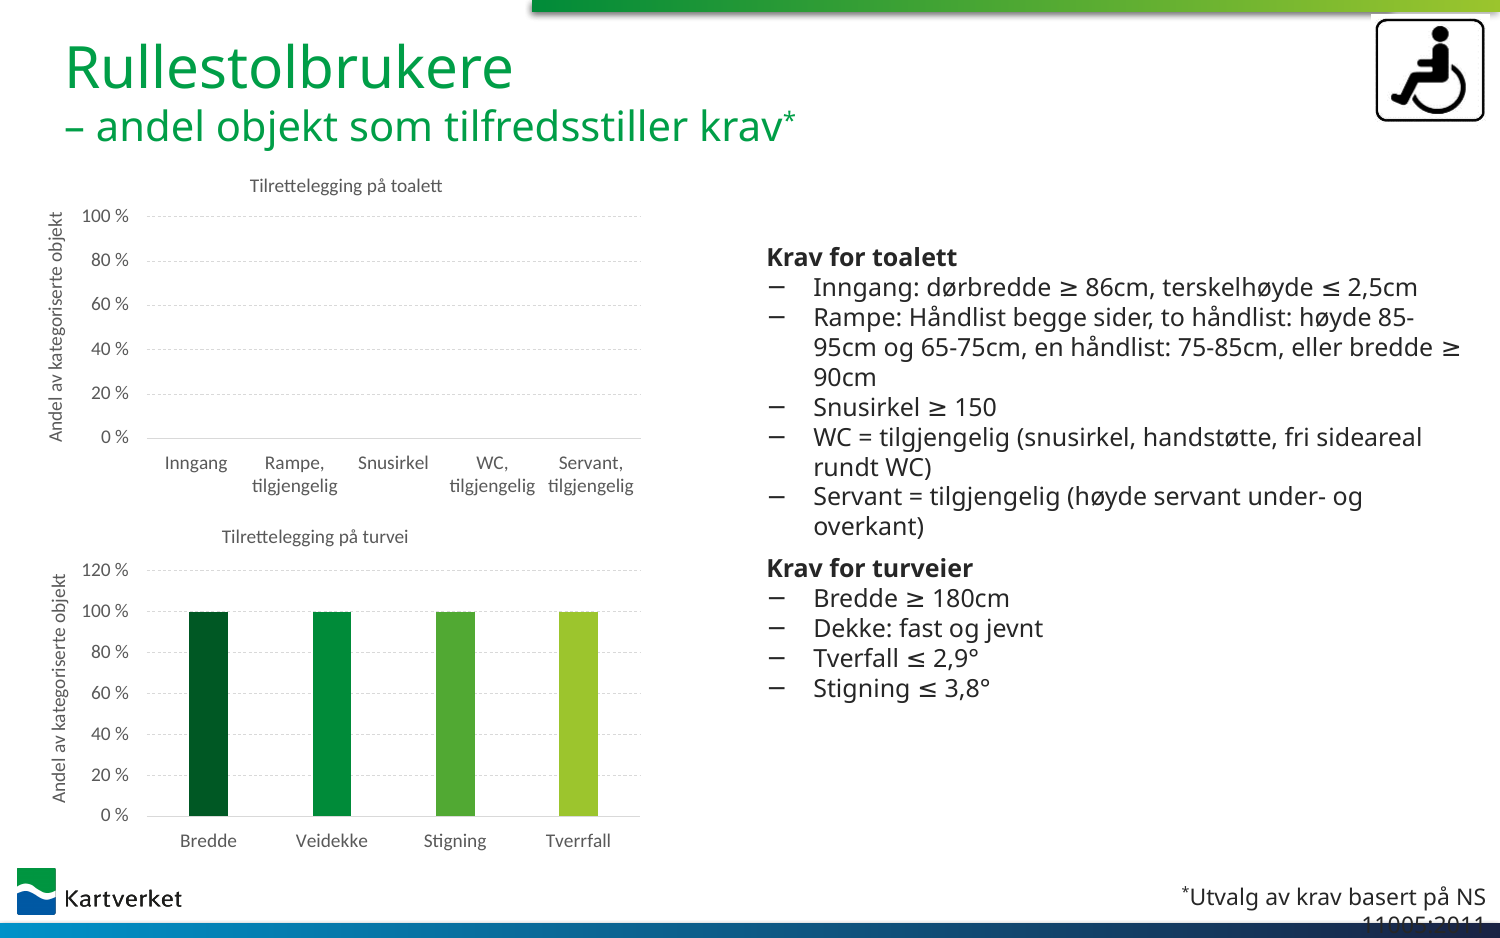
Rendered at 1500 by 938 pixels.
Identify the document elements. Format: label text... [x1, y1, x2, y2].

text_box *Utvalg av krav basert på NS 11005:2011 [1068, 873, 1500, 938]
picture [41, 166, 652, 505]
text_box Krav for toalett Inngang: dørbredde ≥ 86cm, terskelhøyde ≤ 2,5cm Rampe: Håndlist begge sider, to håndlist: høyde 85-95cm og 65-75cm, en håndlist: 75-85cm, eller bredde ≥ 90cm Snusirkel ≥ 150 WC = tilgjengelig (snusirkel, handstøtte, fri sideareal rundt WC) Servant = tilgjengelig (høyde servant under- og overkant) [751, 234, 1483, 545]
picture [41, 520, 652, 859]
text_box Krav for turveier Bredde ≥ 180cm Dekke: fast og jevnt Tverfall ≤ 2,9° Stigning ≤ 3,8° [751, 545, 1483, 710]
picture [1371, 13, 1491, 127]
text_box Rullestolbrukere – andel objekt som tilfredsstiller krav* [49, 14, 1431, 158]
